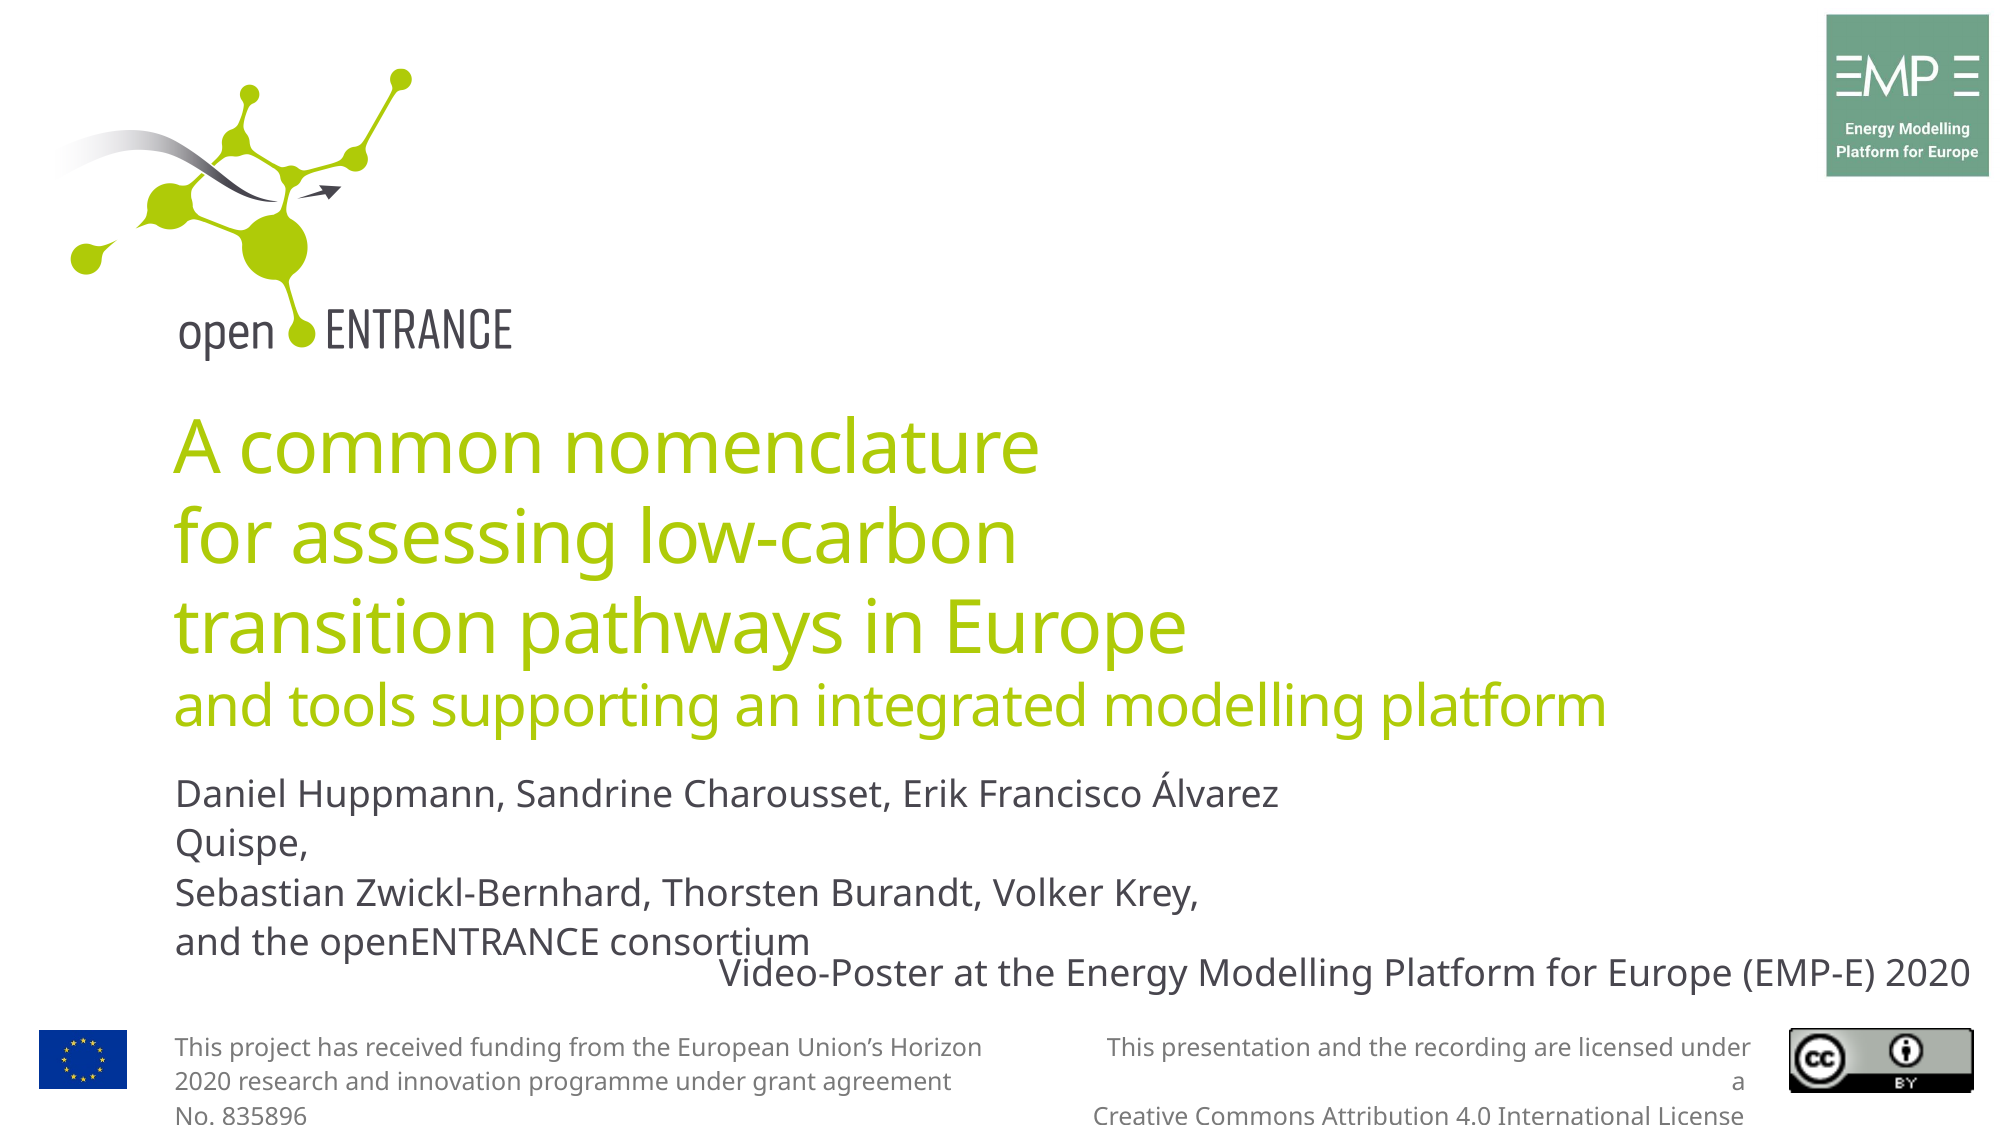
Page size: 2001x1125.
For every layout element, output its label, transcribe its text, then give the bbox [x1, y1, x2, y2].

text_box Video-Poster at the Energy Modelling Platform for Europe (EMP-E) 2020 [159, 936, 1988, 1002]
picture [39, 1030, 127, 1089]
text_box This presentation and the recording are licensed under a Creative Commons Attribution 4.0 International License [1064, 1019, 1772, 1125]
text_box Daniel Huppmann, Sandrine Charousset, Erik Francisco Álvarez Quispe, Sebastian Zwickl-Bernhard, Thorsten Burandt, Volker Krey, and the openENTRANCE consortium [159, 757, 1349, 915]
picture [1816, 8, 2001, 182]
text_box This project has received funding from the European Union’s Horizon 2020 research and innovation programme under grant agreement No. 835896 [159, 1019, 1020, 1125]
text_box A common nomenclature for assessing low-carbon transition pathways in Europe and tools supporting an integrated modelling platform [158, 412, 1944, 746]
picture [19, 53, 527, 376]
picture [1789, 1028, 1974, 1093]
